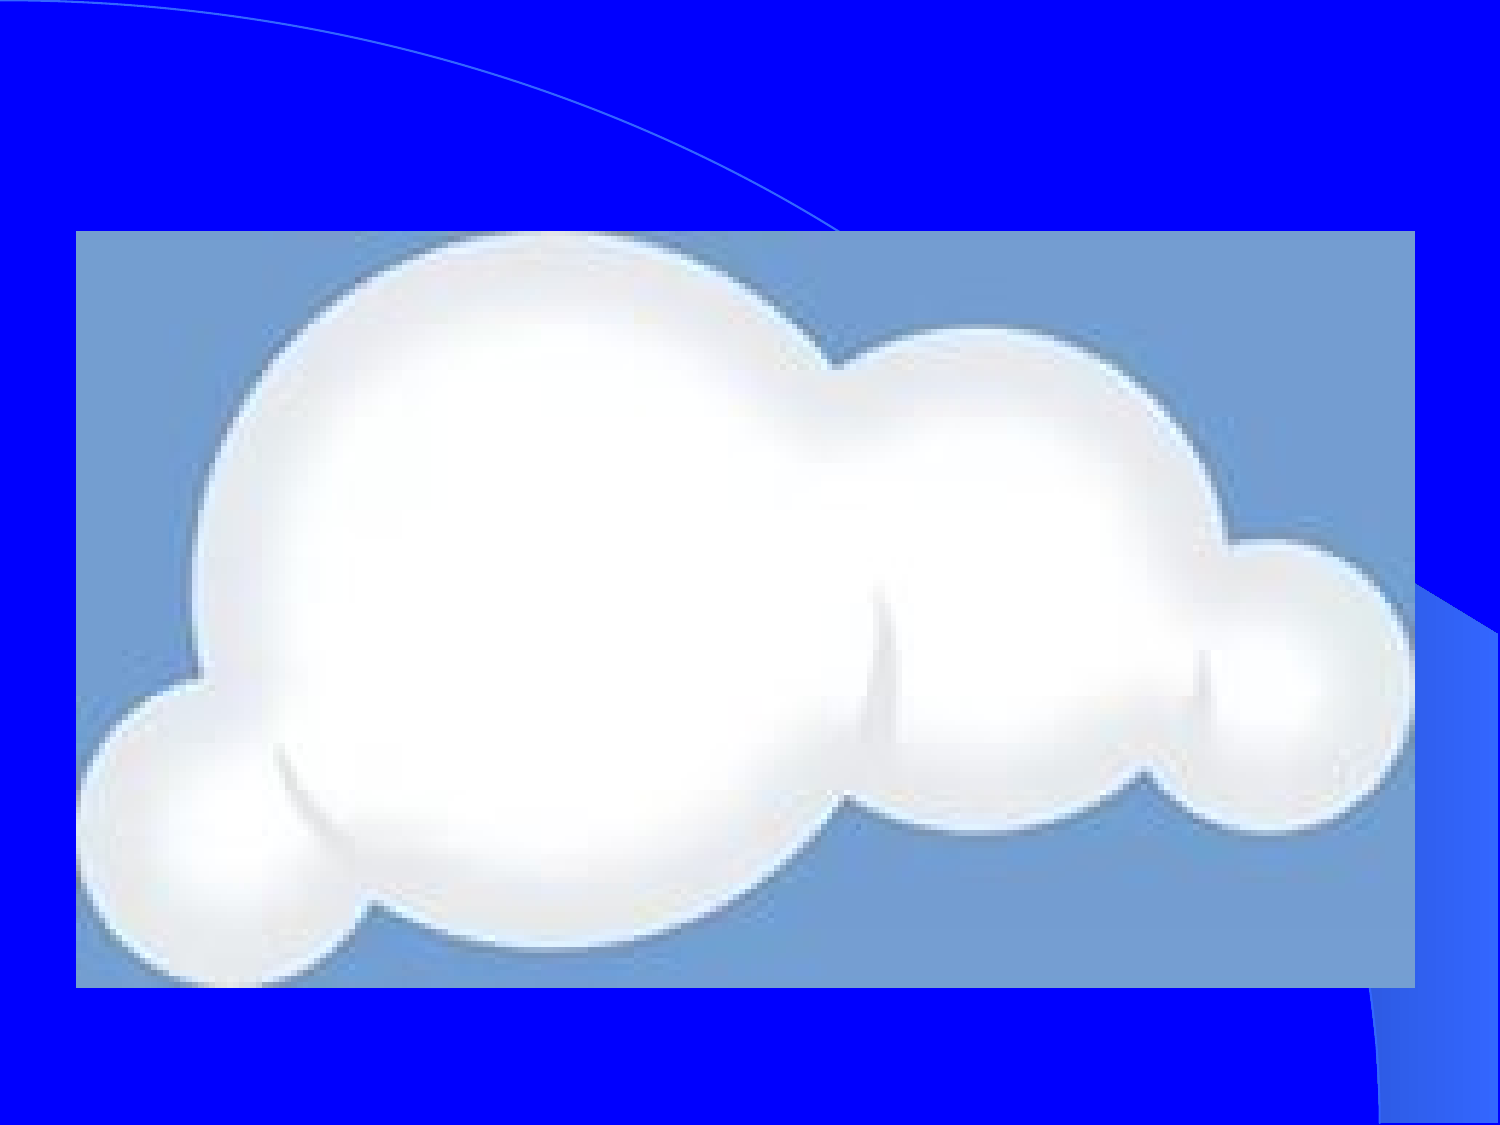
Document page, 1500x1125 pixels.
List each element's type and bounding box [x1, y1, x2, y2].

picture [76, 231, 1415, 988]
